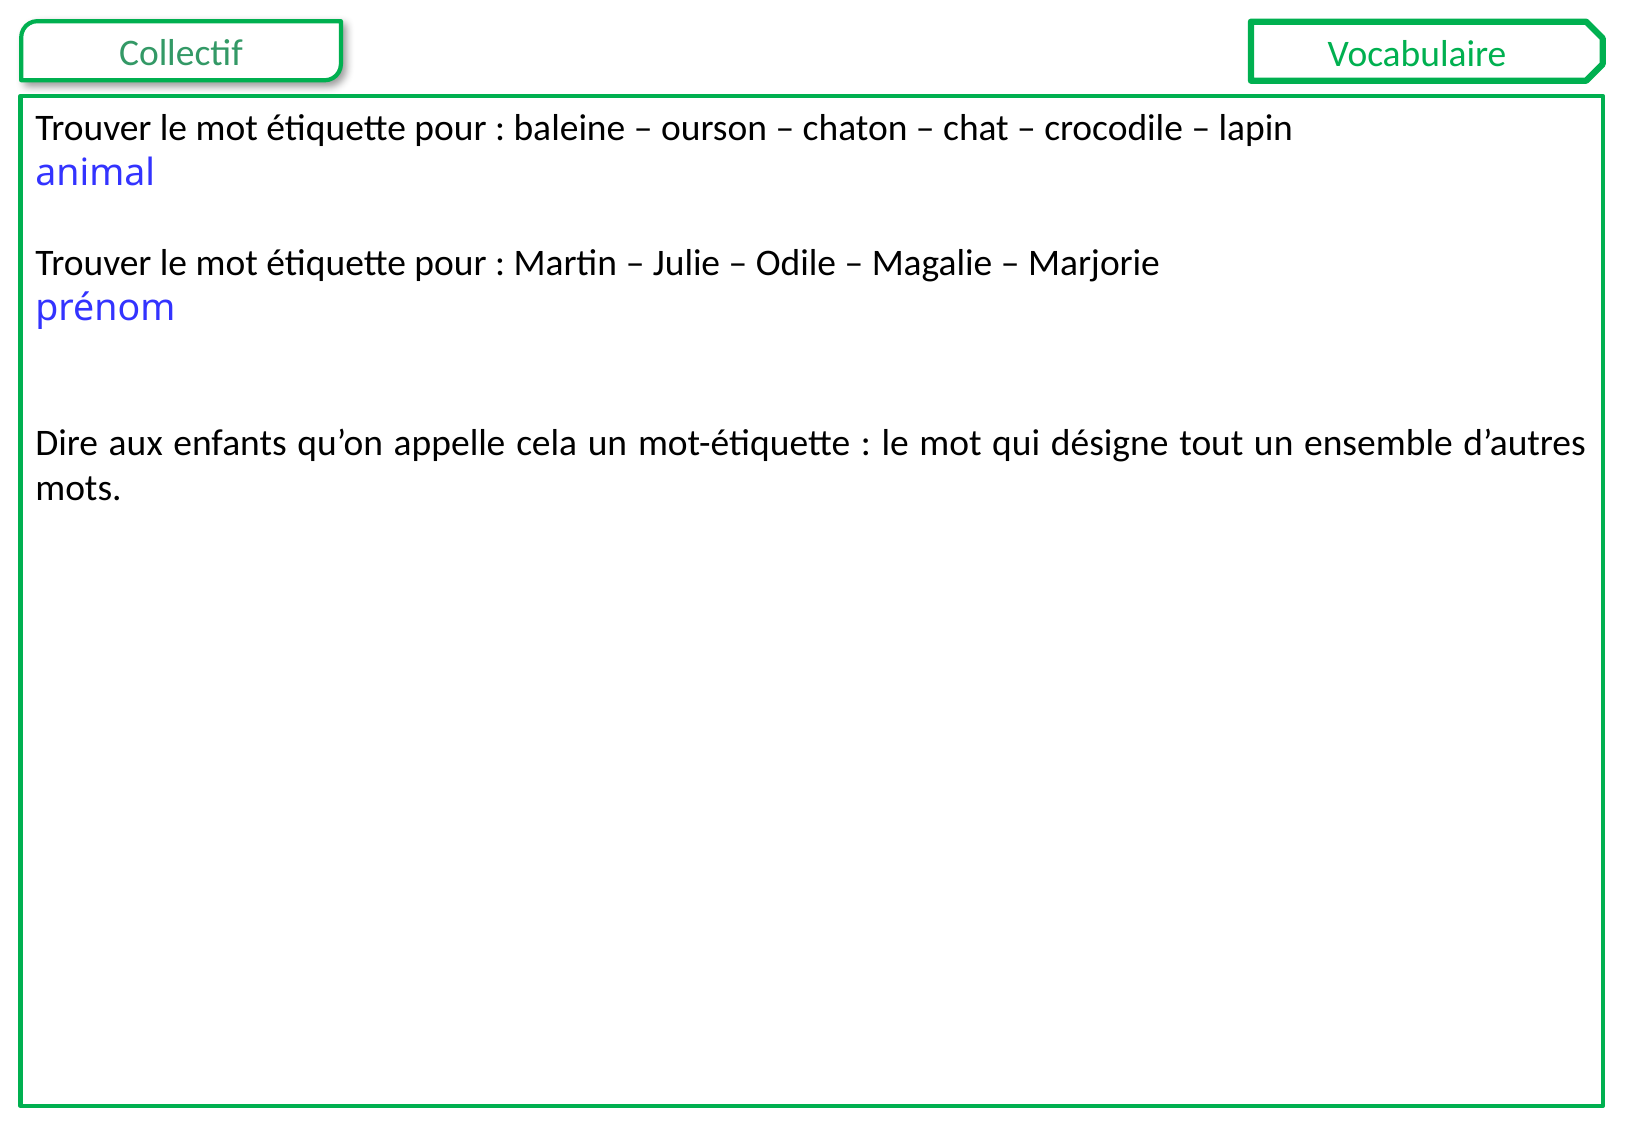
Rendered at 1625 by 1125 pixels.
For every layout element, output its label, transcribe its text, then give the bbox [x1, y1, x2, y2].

list Trouver le mot étiquette pour : baleine – ourson – chaton – chat – crocodile – lapin animal Trouver le mot étiquette pour : Martin – Julie – Odile – Magalie – Marjorie prénom Dire aux enfants qu’on appelle cela un mot-étiquette : le mot qui désigne tout un ensemble d’autres mots. [18, 94, 1605, 1108]
list Vocabulaire [1250, 21, 1584, 81]
